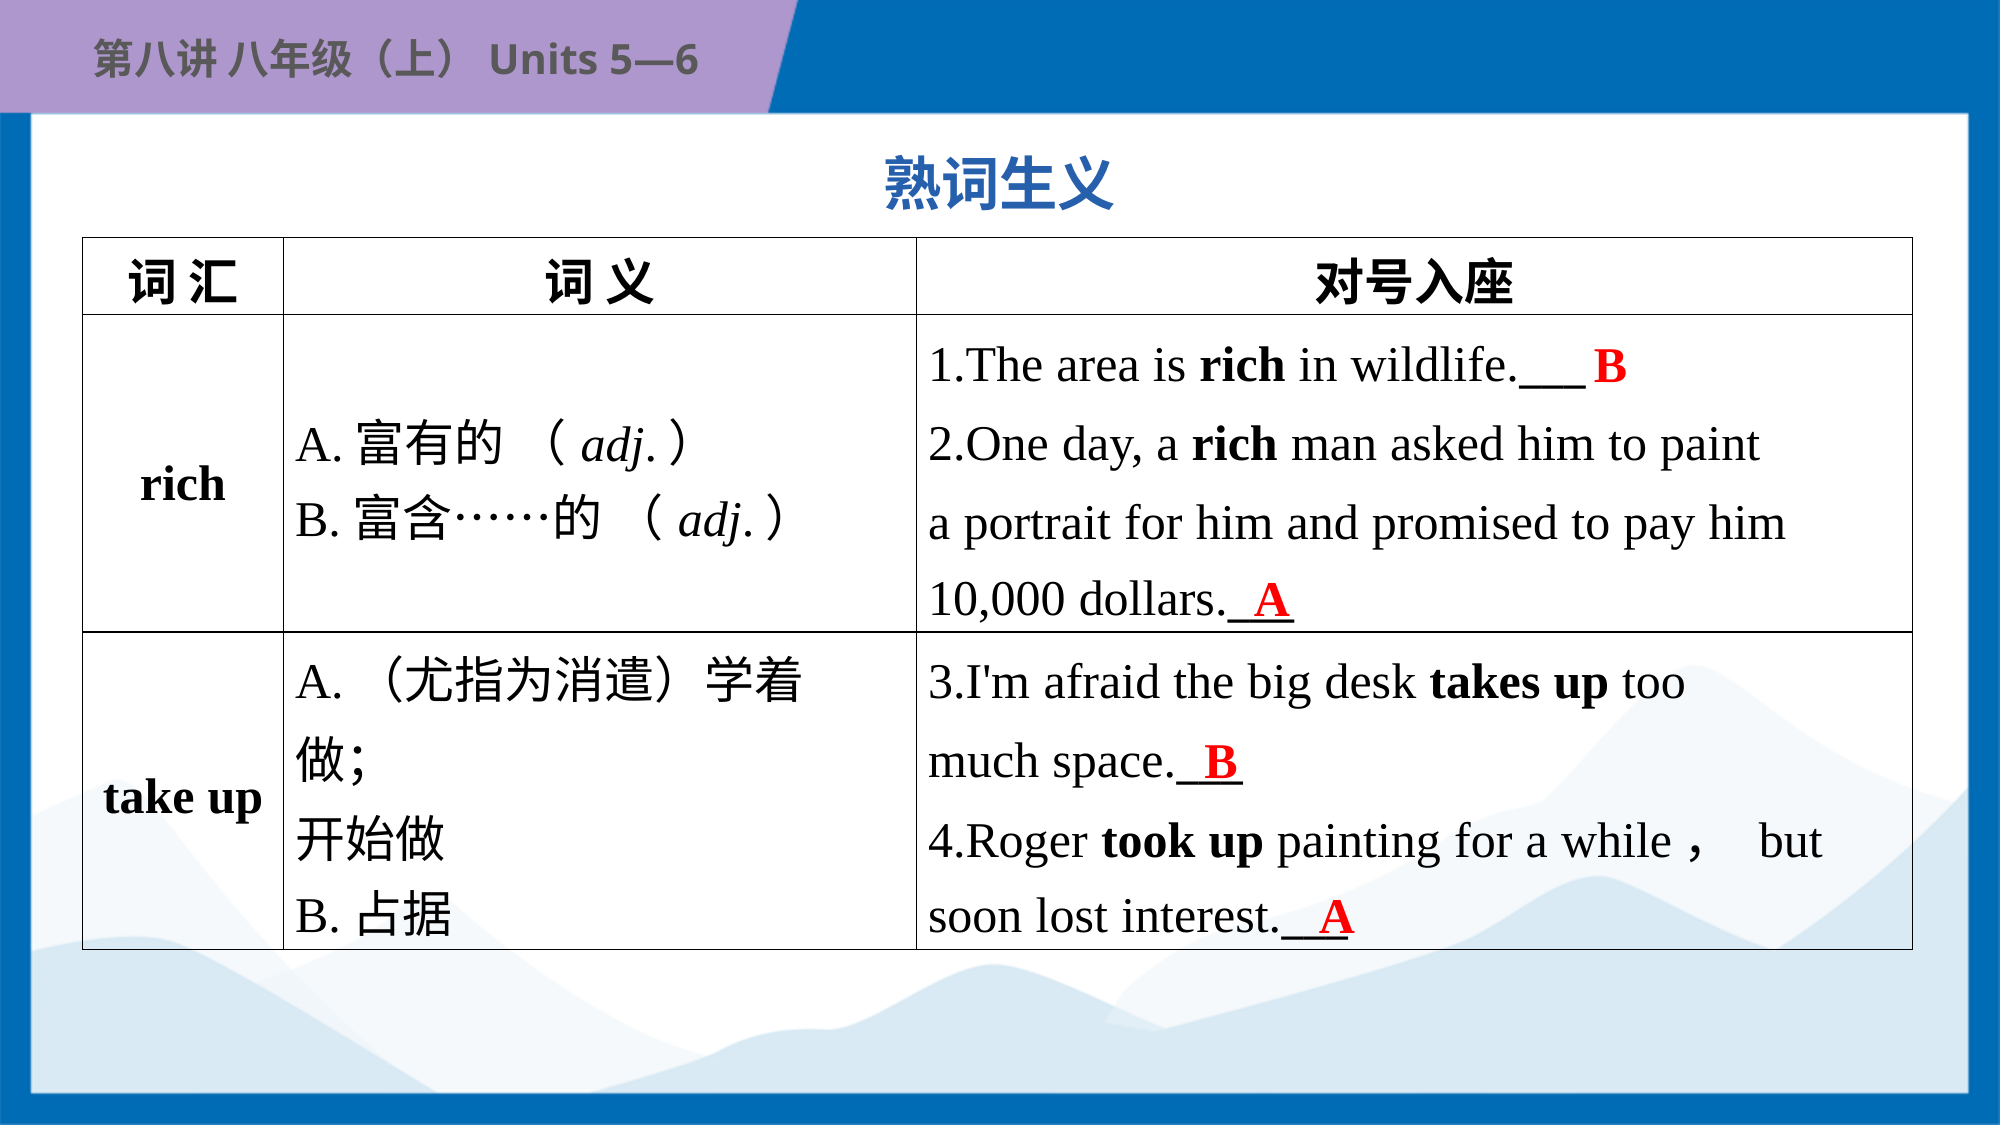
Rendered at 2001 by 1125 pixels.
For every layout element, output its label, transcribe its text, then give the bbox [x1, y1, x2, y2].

text_box A [1235, 549, 1309, 621]
table_cell 3.I'm afraid the big desk takes up too much space.___ 4.Roger took up painting for a while， but soon lost interest.___ [917, 633, 1912, 949]
table_cell A.富有的 （adj.） B.富含……的 （adj.） [284, 315, 916, 631]
table_header 对号入座 [917, 238, 1912, 314]
table_cell 1.The area is rich in wildlife.___ 2.One day, a rich man asked him to paint a portrait for him and promised to pay him 10,000 dollars.___ [917, 315, 1912, 631]
table_cell A.（尤指为消遣）学着做； 开始做 B.占据 [284, 633, 916, 949]
text_box B [1186, 711, 1256, 783]
text_box 熟词生义 [82, 146, 1917, 217]
picture [0, 0, 2000, 1125]
table_cell take up [83, 633, 283, 949]
table_header 词 义 [284, 238, 916, 314]
table_header 词 汇 [83, 238, 283, 314]
text_box B [1575, 315, 1646, 387]
text_box A [1300, 866, 1374, 938]
table_cell rich [83, 315, 283, 631]
